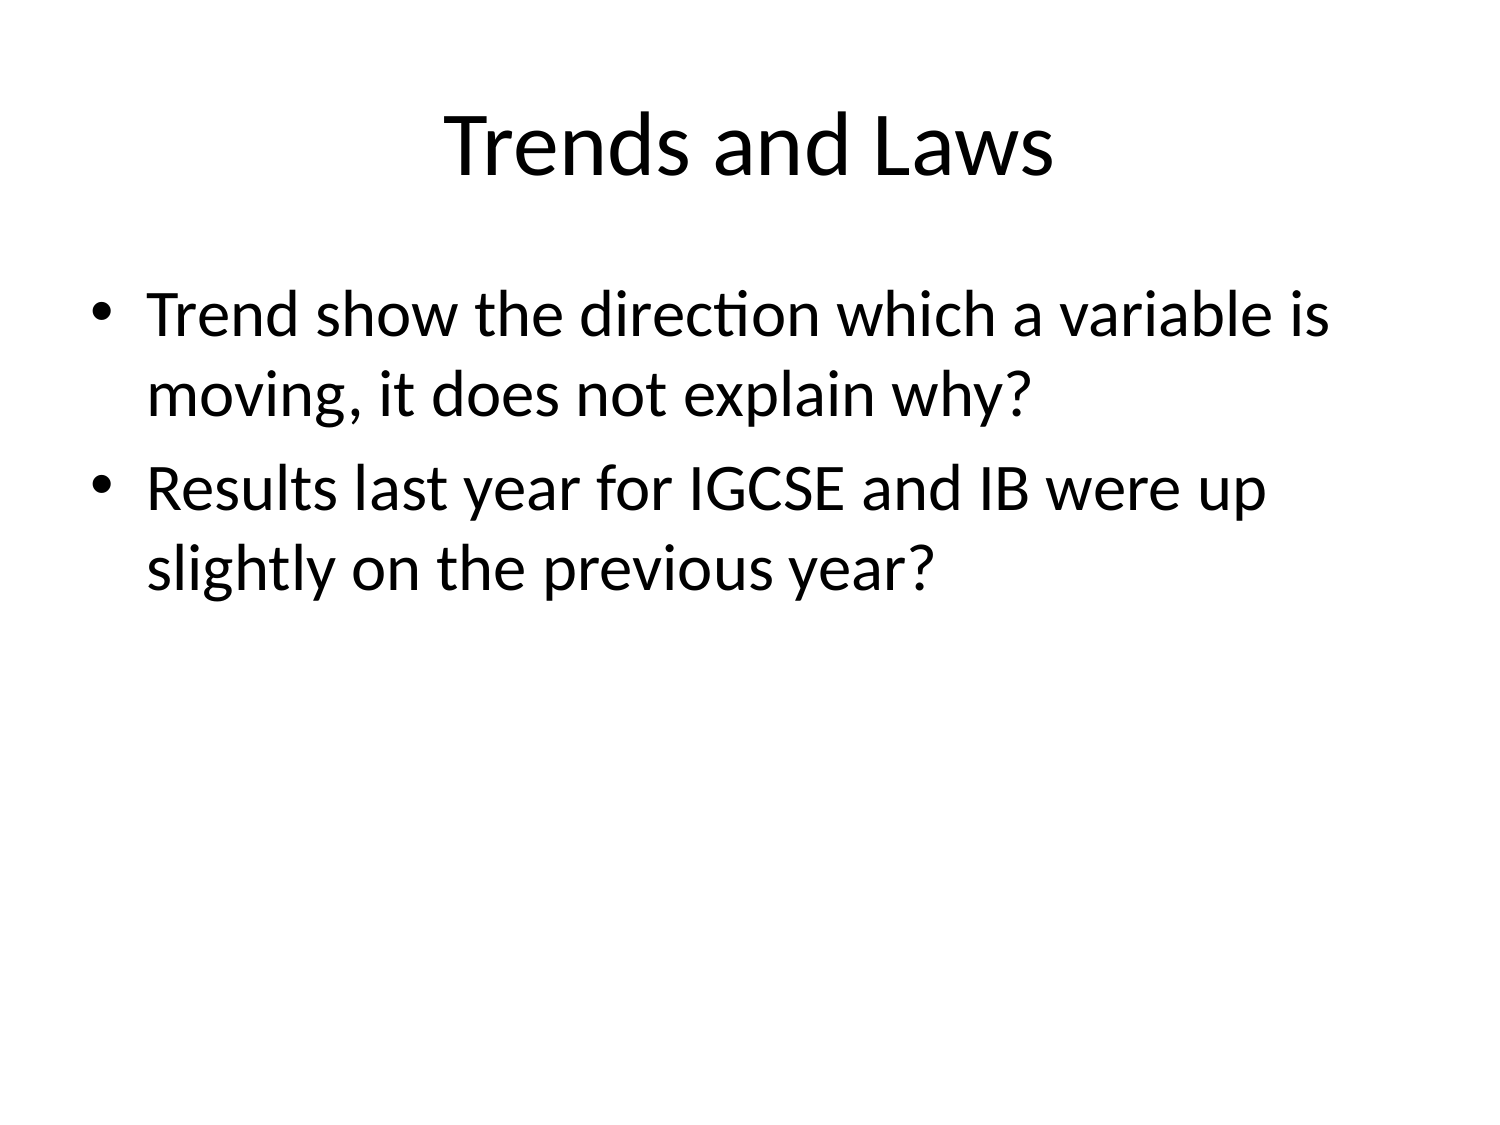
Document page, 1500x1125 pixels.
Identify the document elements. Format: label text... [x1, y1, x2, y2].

list Trend show the direction which a variable is moving, it does not explain why? Results last year for IGCSE and IB were up slightly on the previous year? [75, 262, 1425, 1005]
title Trends and Laws [75, 45, 1425, 233]
